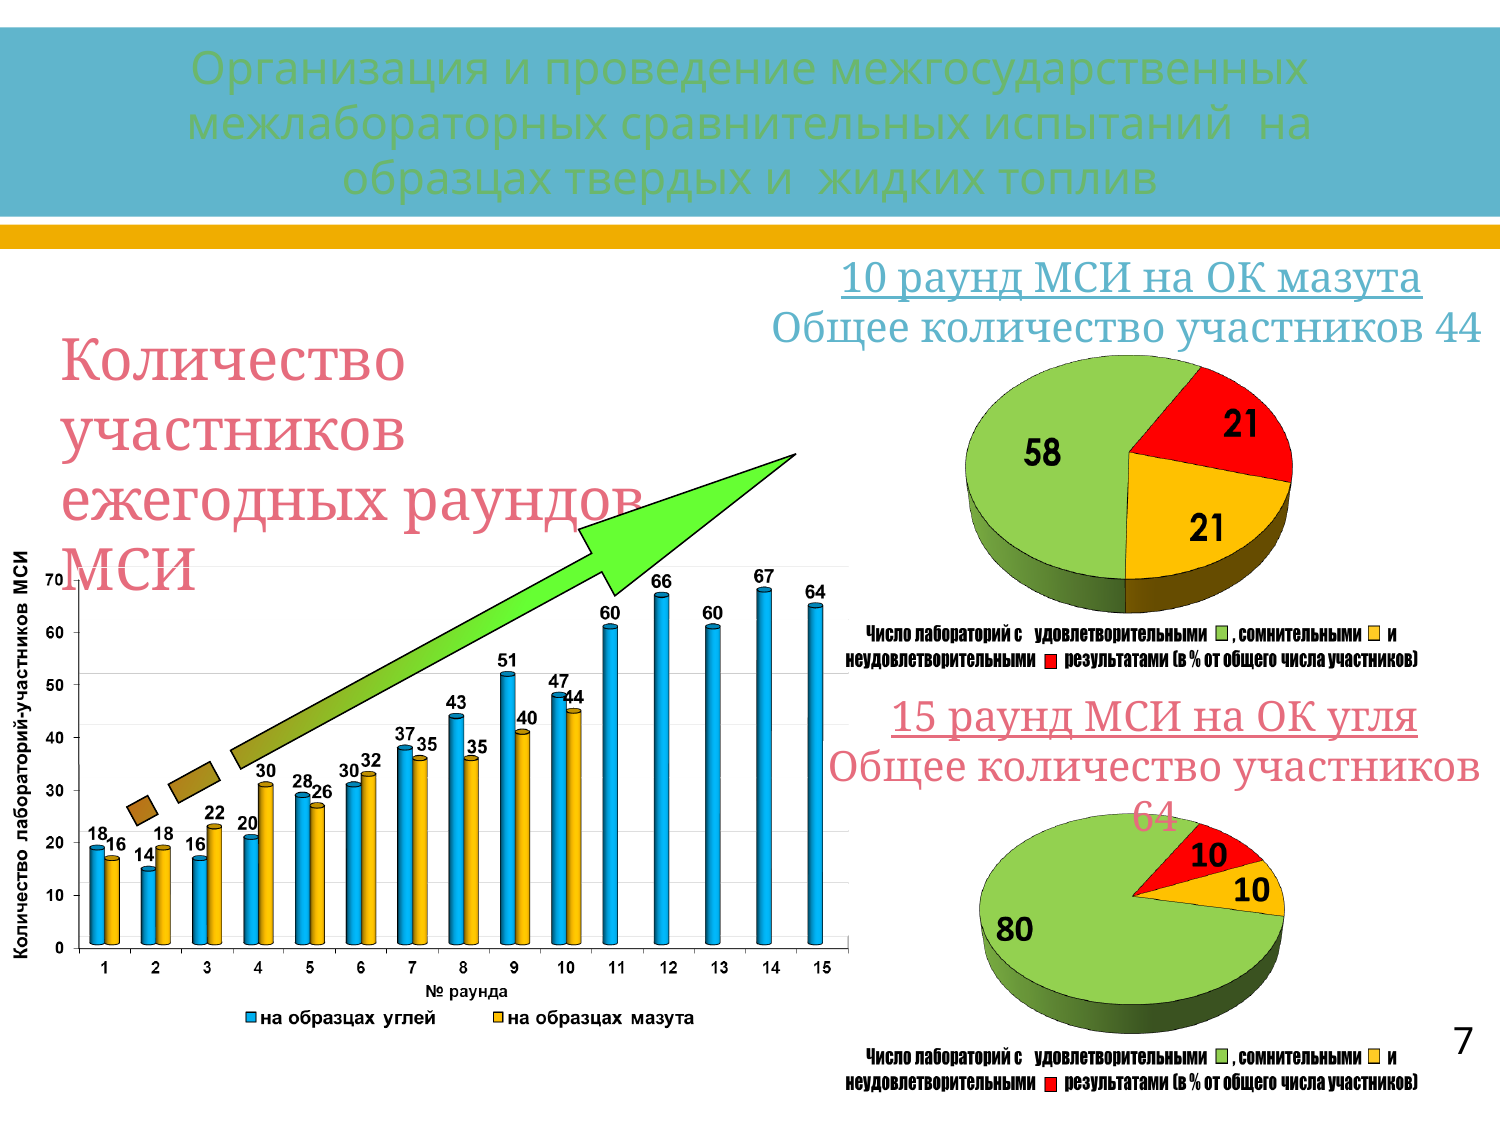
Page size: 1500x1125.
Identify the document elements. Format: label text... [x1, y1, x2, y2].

title Организация и проведение межгосударственных межлабораторных сравнительных испытаний на образцах твердых и жидких топлив [75, 29, 1425, 213]
text_box [578, 453, 797, 542]
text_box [902, 333, 1361, 611]
text_box Количество участников ежегодных раундов МСИ [45, 314, 761, 518]
text_box 15 раунд МСИ на ОК угля Общее количество участников 64 [880, 682, 1500, 848]
text_box 10 раунд МСИ на ОК мазута Общее количество участников 44 [745, 243, 1500, 359]
text_box 7 [1409, 1012, 1490, 1073]
picture [0, 545, 1475, 1106]
